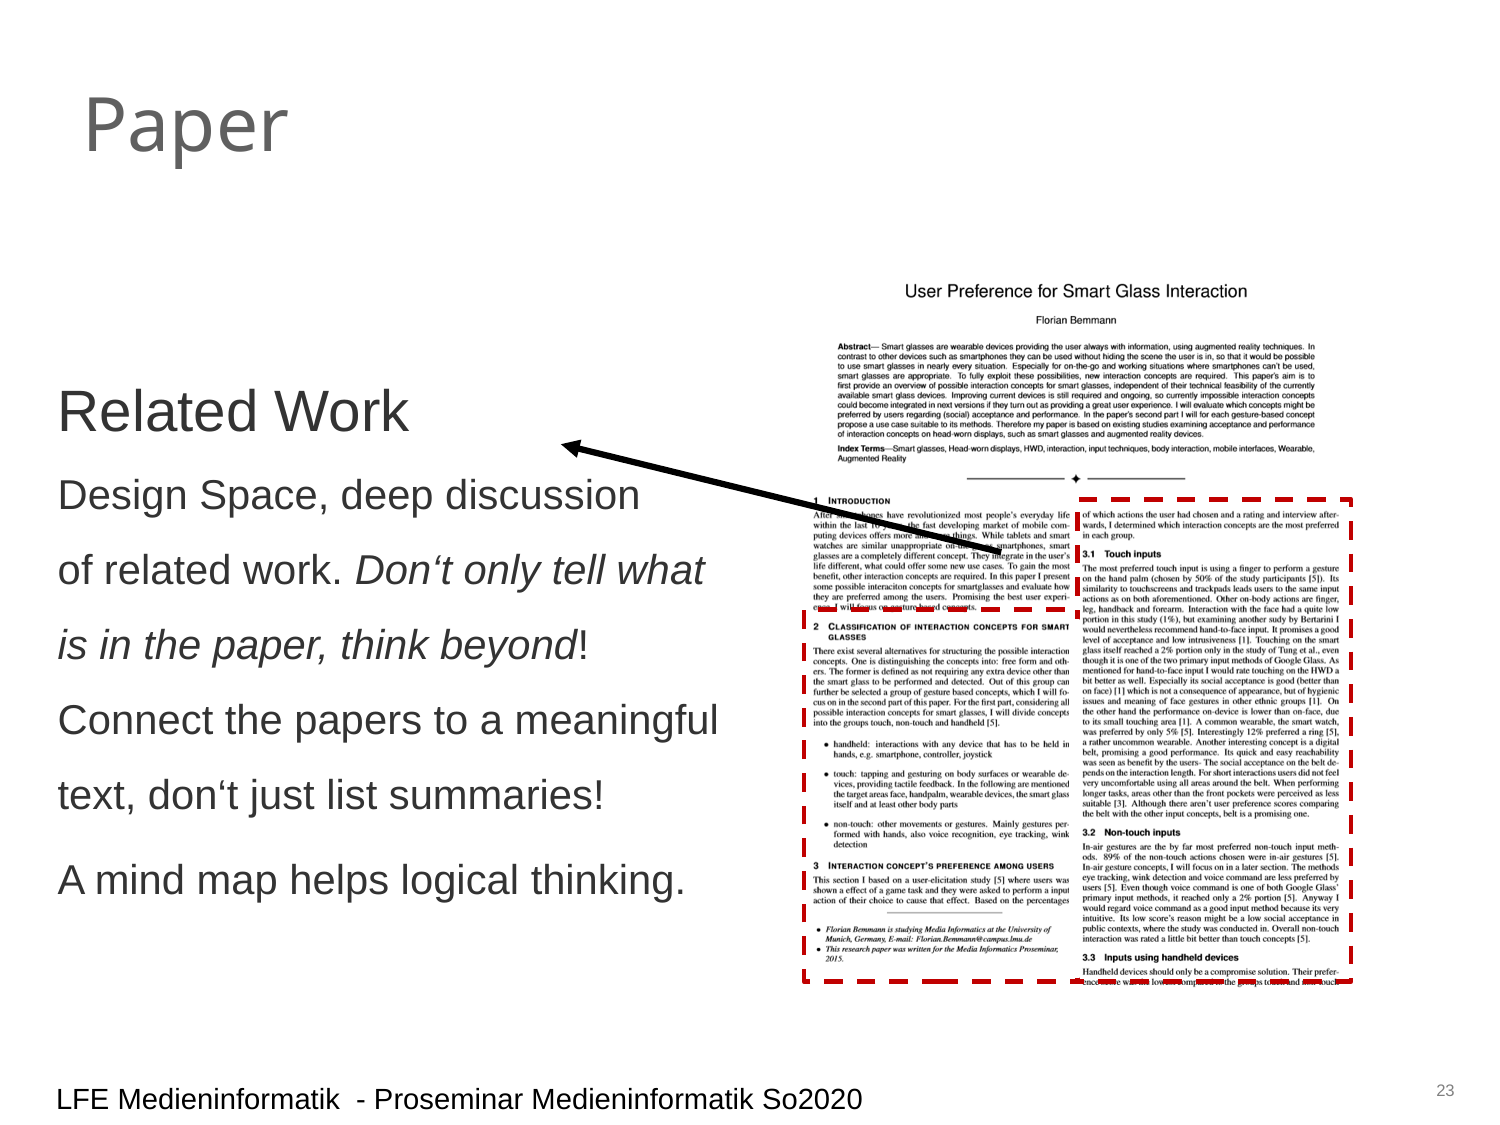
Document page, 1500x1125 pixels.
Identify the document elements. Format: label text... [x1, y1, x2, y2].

text_box Paper [74, 28, 1425, 216]
picture [769, 259, 1366, 1015]
text_box 23 [1362, 1072, 1463, 1108]
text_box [560, 444, 999, 552]
text_box Related Work Design Space, deep discussion of related work. Don‘t only tell what is in the paper, think beyond! Connect the papers to a meaningful text, don‘t just list summaries! A mind map helps logical thinking. [50, 249, 750, 1005]
